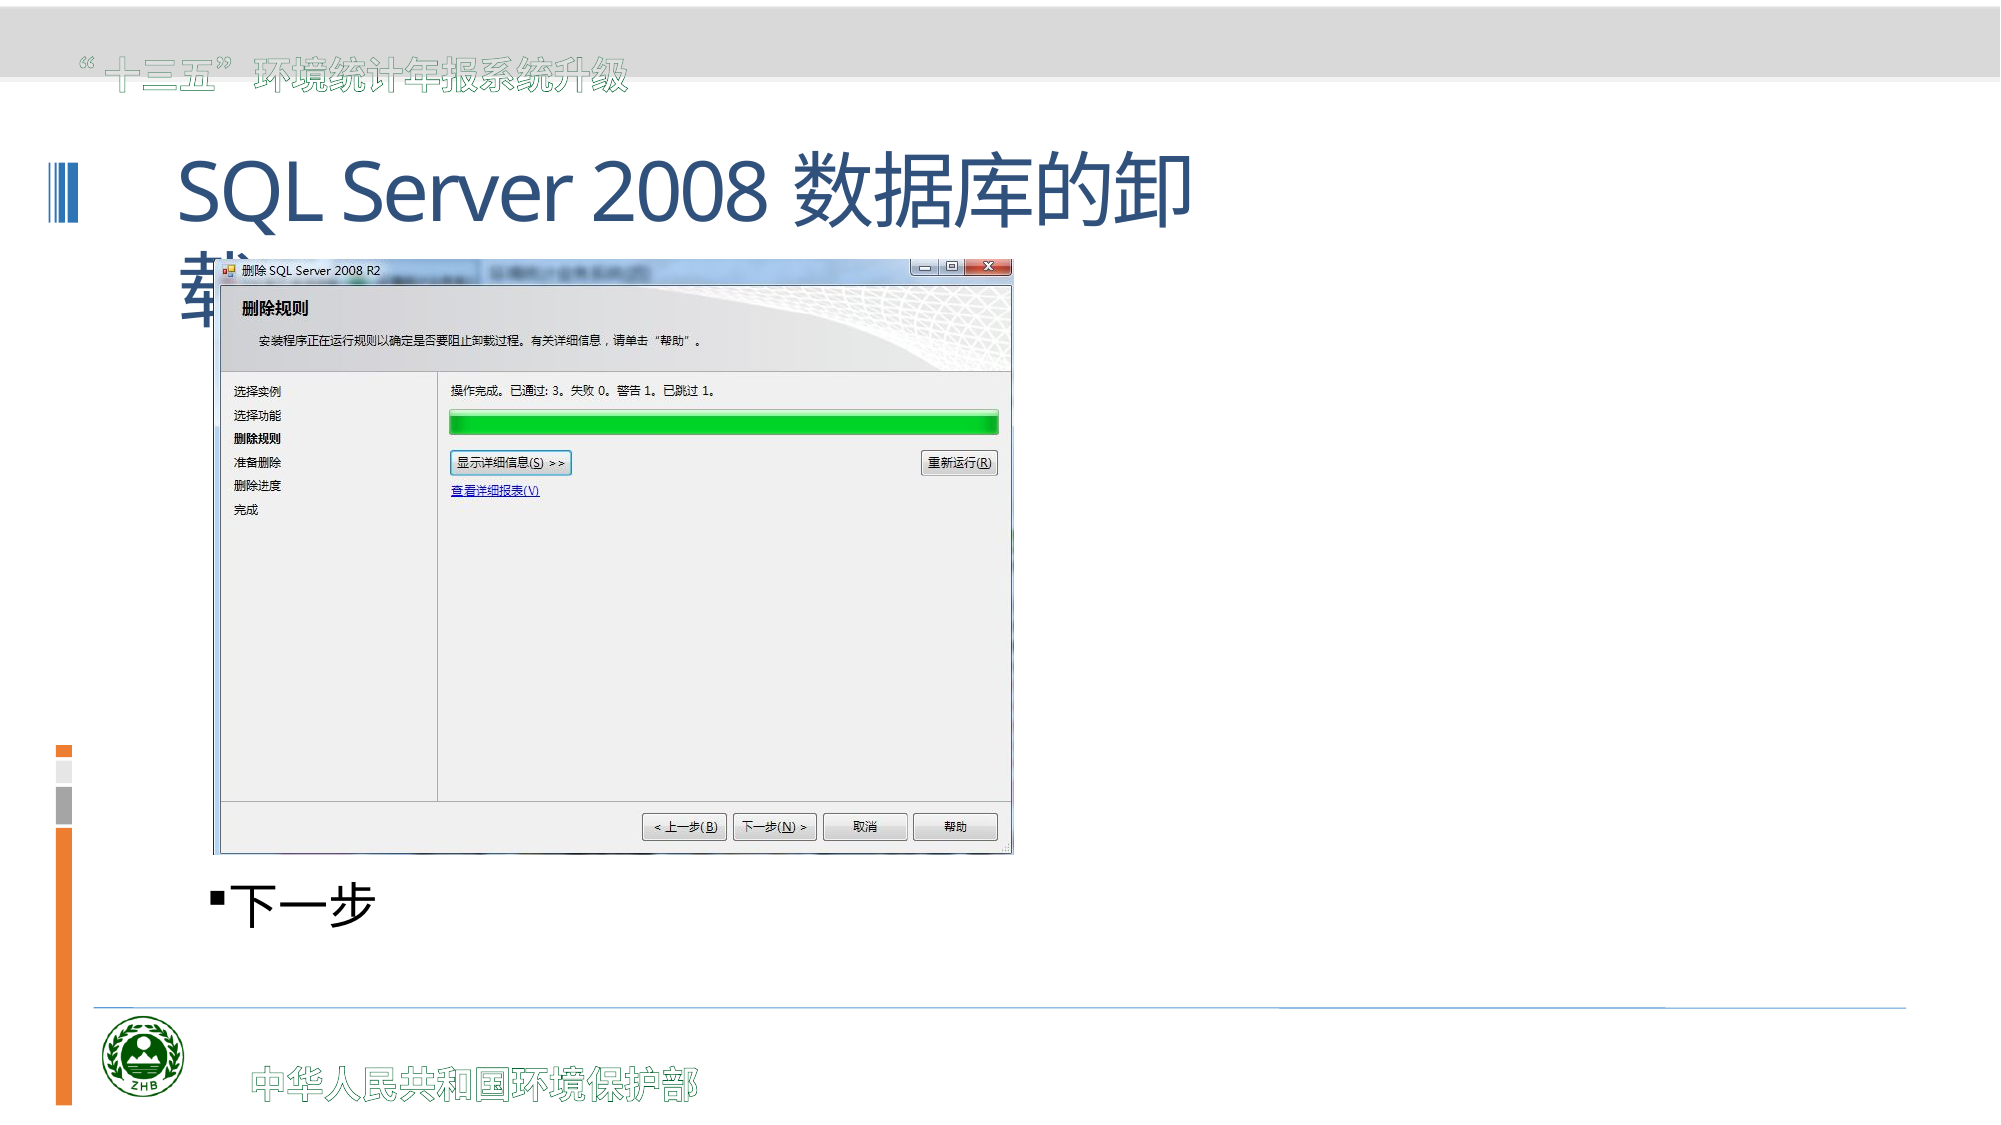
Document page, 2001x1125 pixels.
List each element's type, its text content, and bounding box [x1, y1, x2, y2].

picture [93, 1007, 188, 1106]
text_box SQL Server 2008数据库的卸载 [162, 130, 1222, 260]
picture [212, 259, 1014, 855]
text_box 下一步 [191, 866, 1914, 942]
